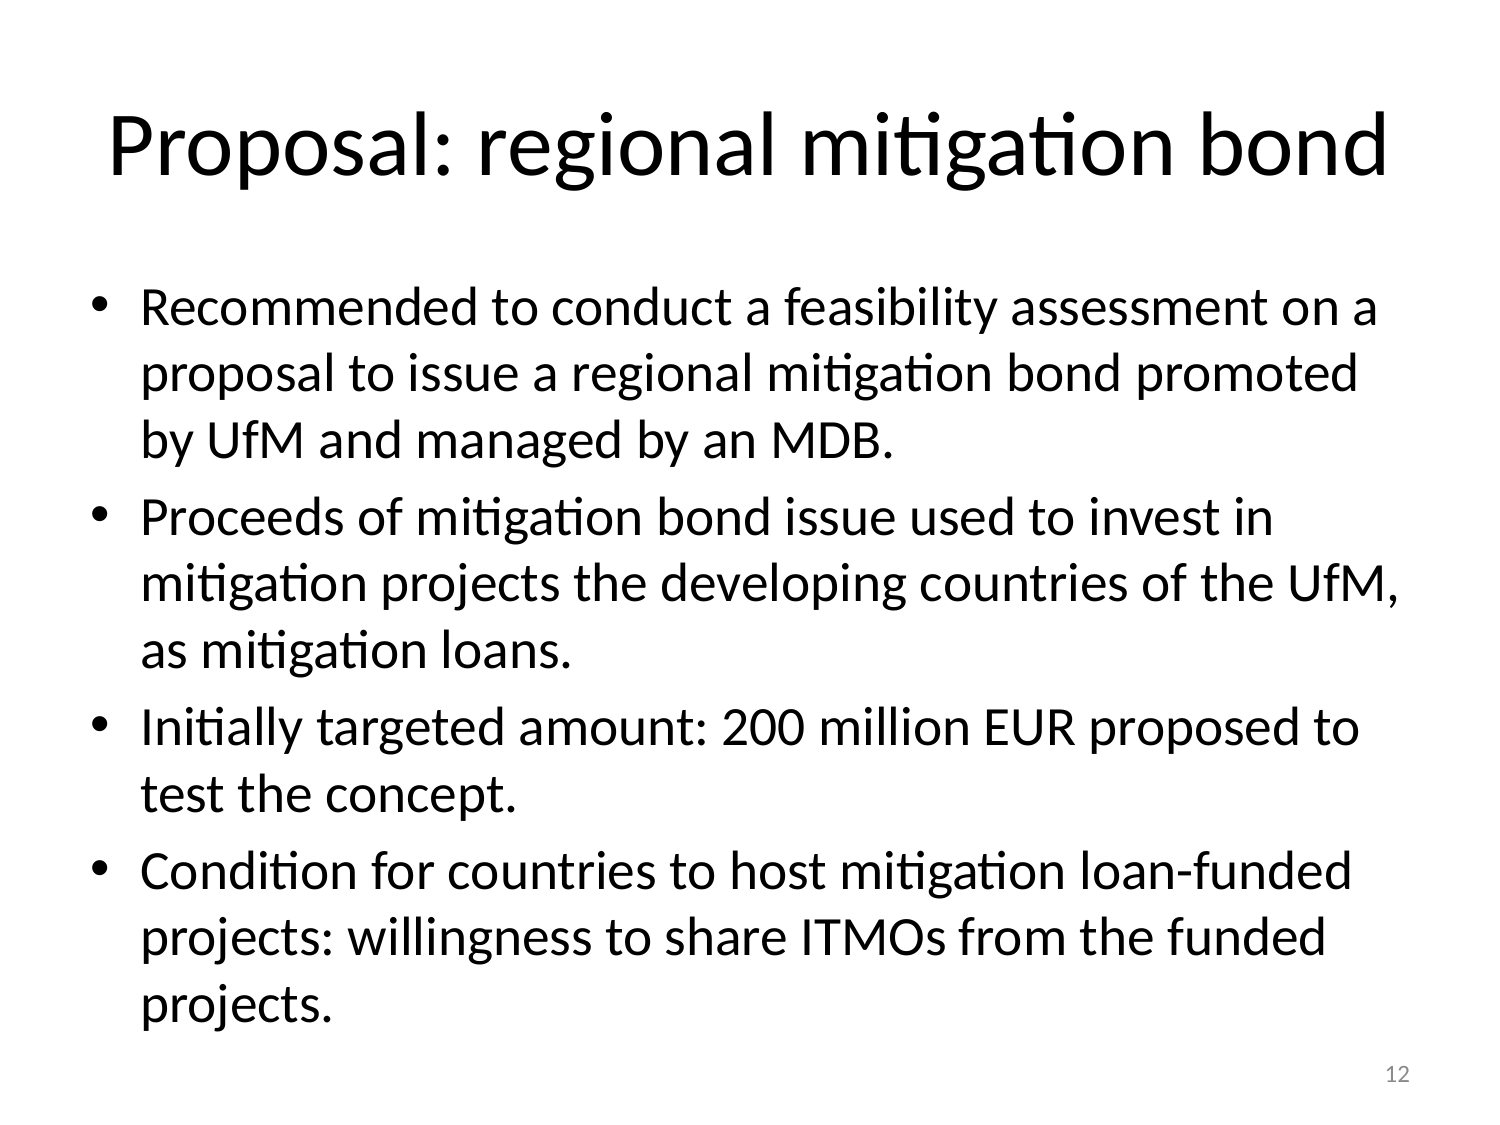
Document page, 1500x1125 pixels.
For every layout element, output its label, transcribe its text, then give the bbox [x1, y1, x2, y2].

title Proposal: regional mitigation bond [75, 45, 1425, 233]
list Recommended to conduct a feasibility assessment on a proposal to issue a regional mitigation bond promoted by UfM and managed by an MDB. Proceeds of mitigation bond issue used to invest in mitigation projects the developing countries of the UfM, as mitigation loans. Initially targeted amount: 200 million EUR proposed to test the concept. Condition for countries to host mitigation loan-funded projects: willingness to share ITMOs from the funded projects. [75, 262, 1425, 1043]
slide_number 12 [1074, 1042, 1425, 1103]
